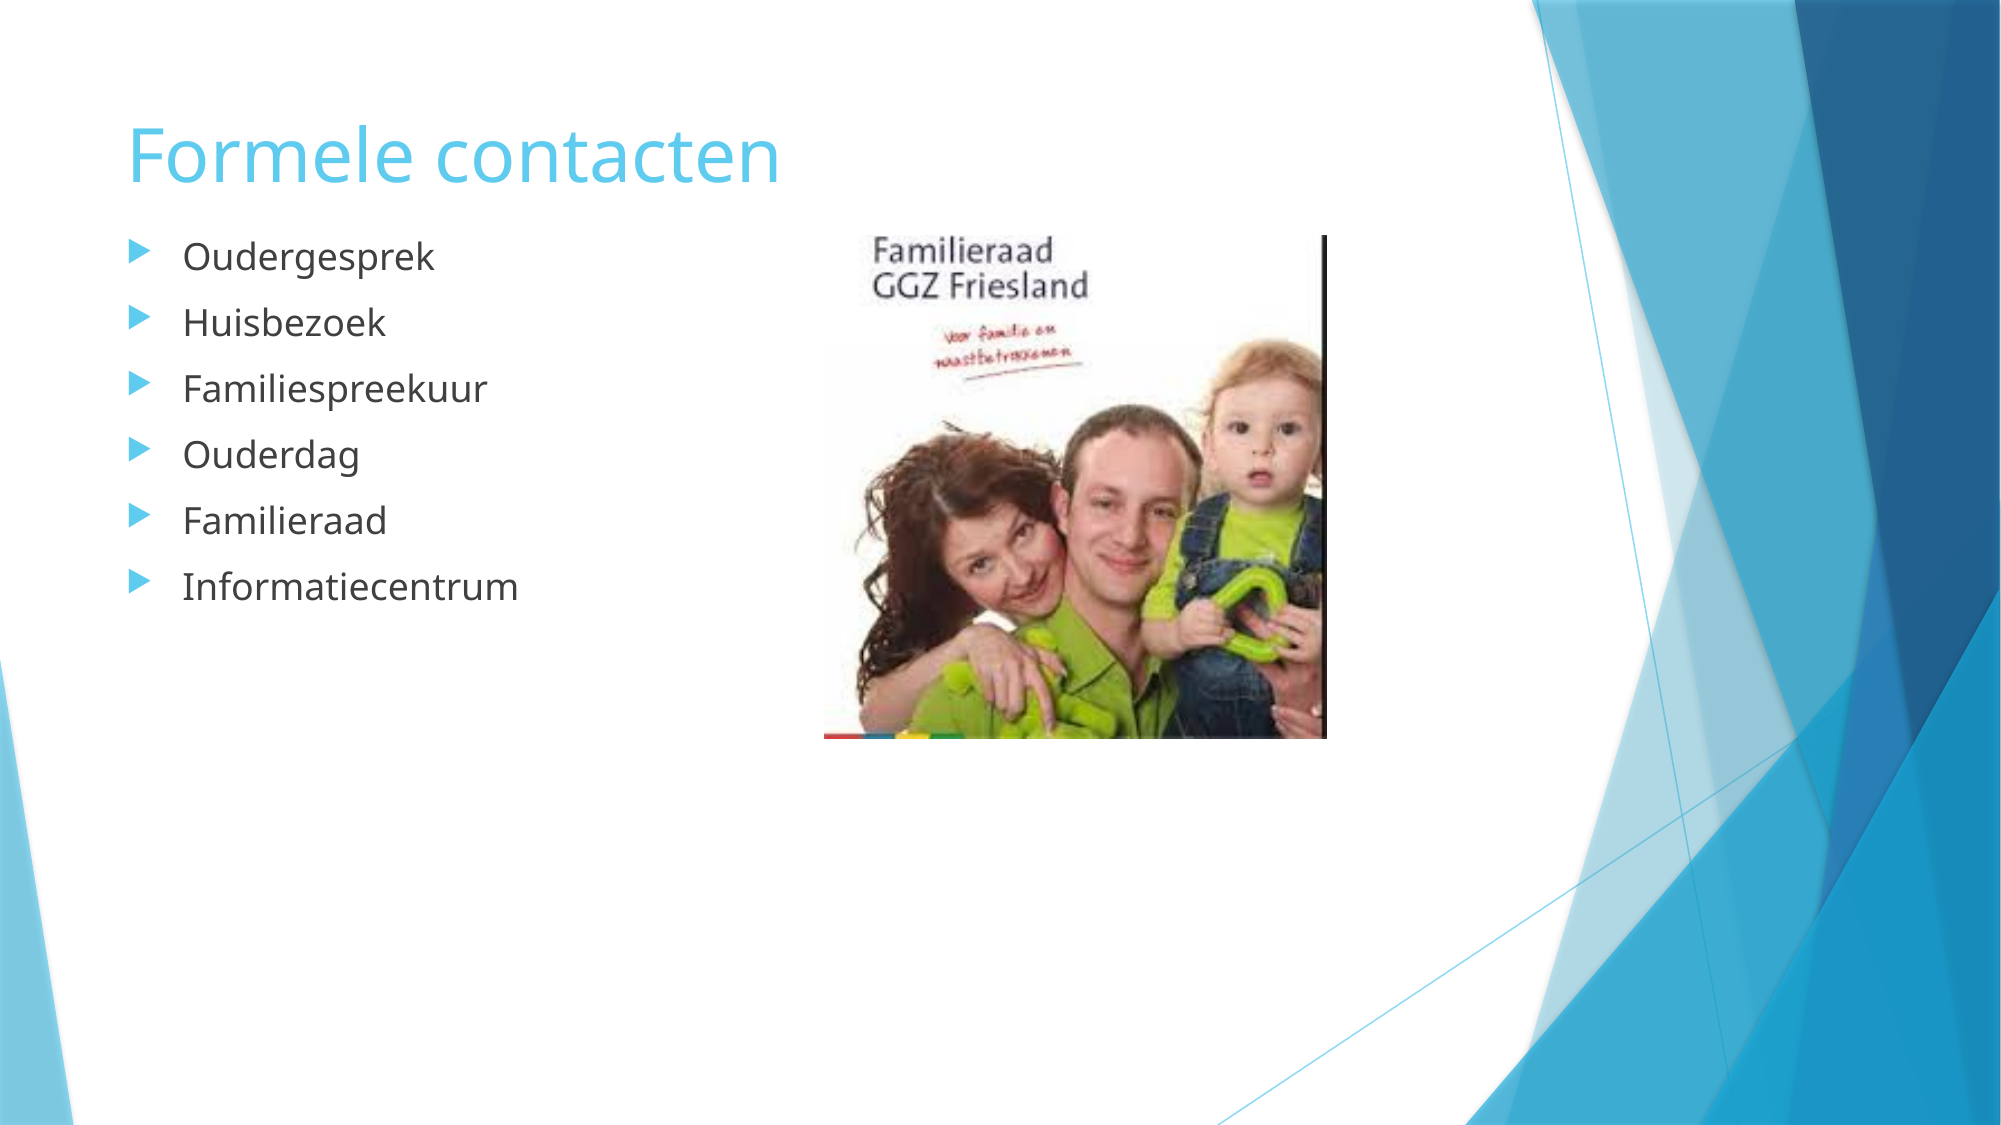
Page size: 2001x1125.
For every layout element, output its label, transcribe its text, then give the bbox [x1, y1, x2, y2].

picture [823, 235, 1327, 739]
list Oudergesprek Huisbezoek Familiespreekuur Ouderdag Familieraad Informatiecentrum [111, 225, 1522, 863]
title Formele contacten [111, 99, 1522, 225]
